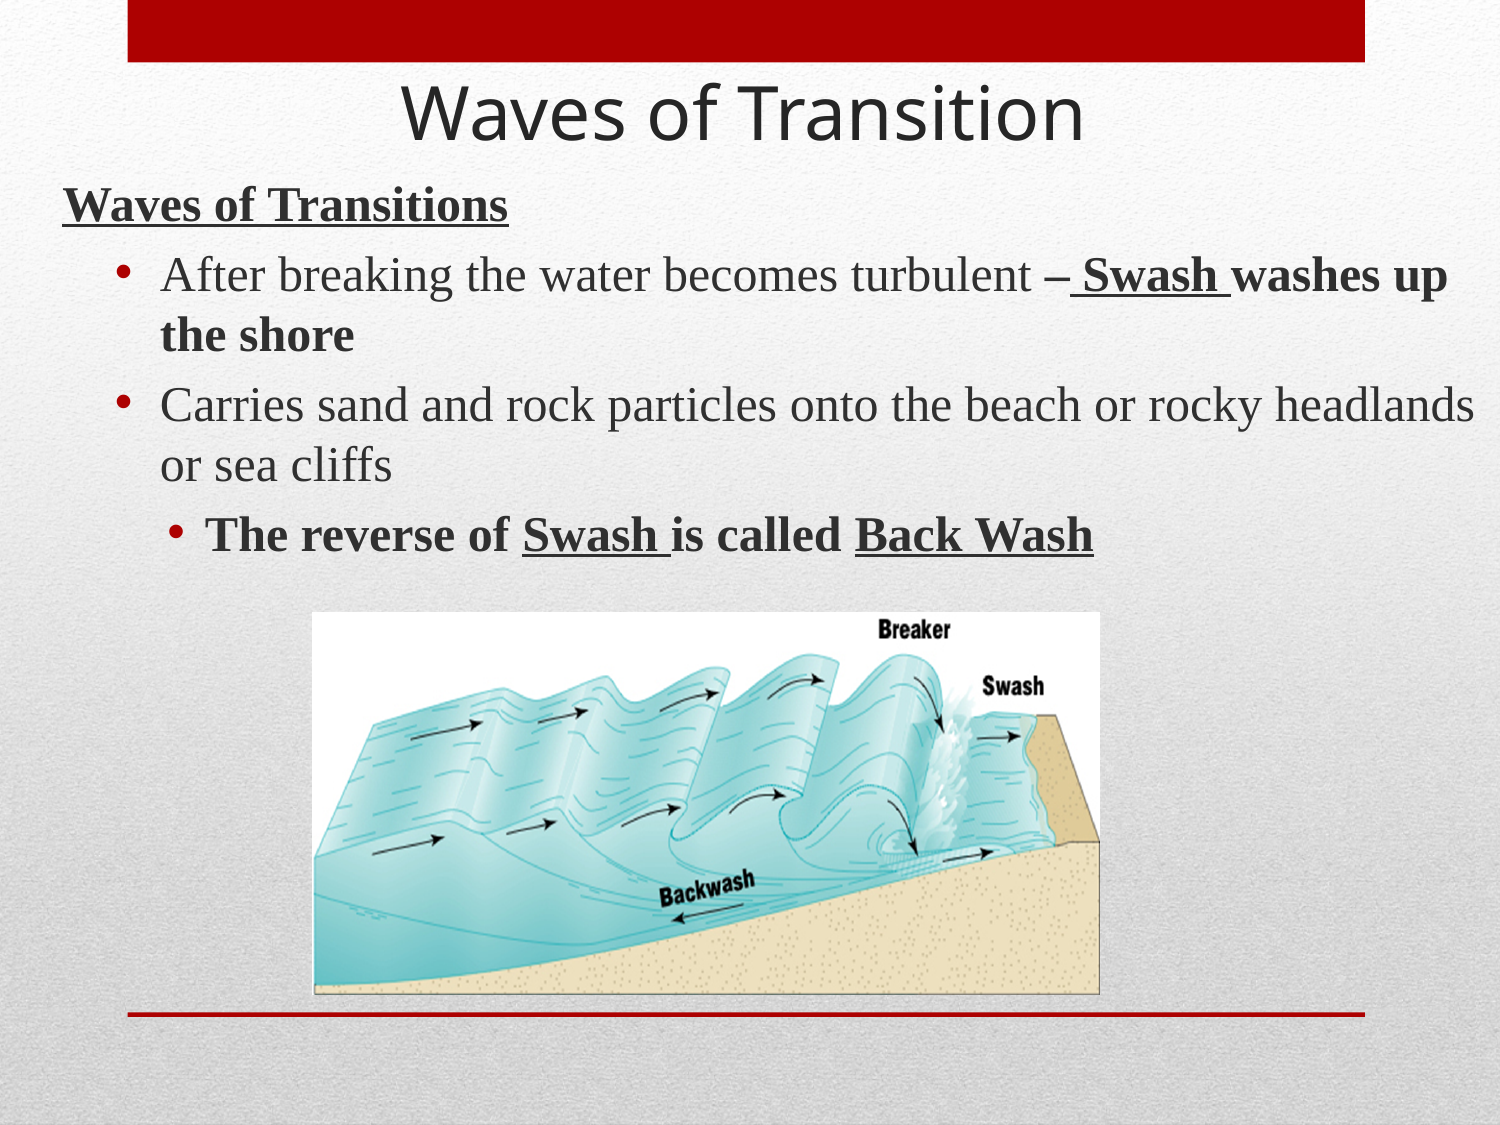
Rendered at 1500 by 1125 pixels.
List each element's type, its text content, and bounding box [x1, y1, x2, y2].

picture [311, 611, 1101, 995]
list Waves of Transitions After breaking the water becomes turbulent – Swash washes up the shore Carries sand and rock particles onto the beach or rocky headlands or sea cliffs The reverse of Swash is called Back Wash [47, 187, 1498, 625]
title Waves of Transition [137, 0, 1350, 163]
